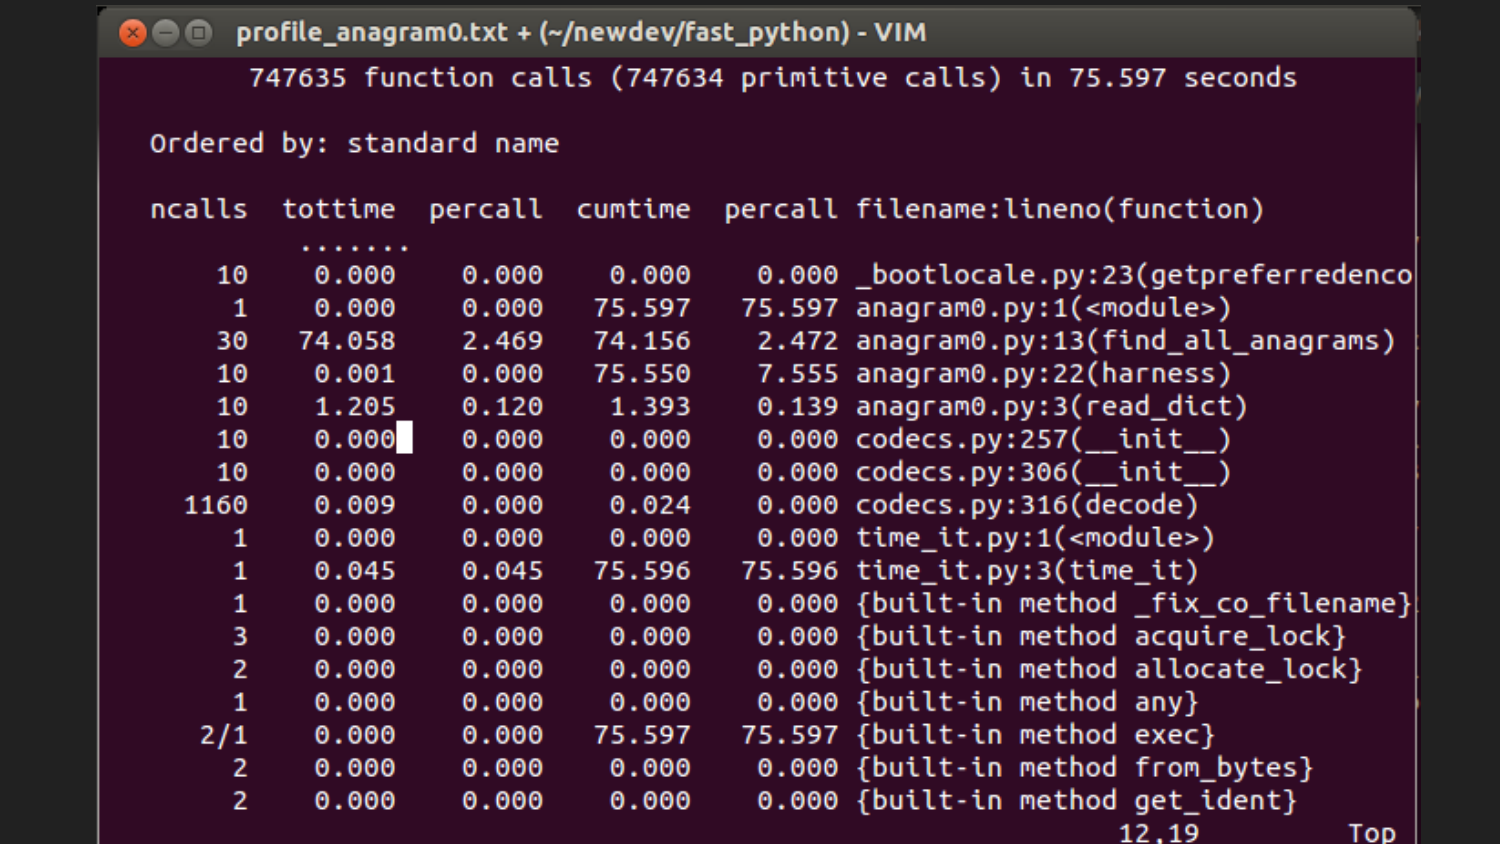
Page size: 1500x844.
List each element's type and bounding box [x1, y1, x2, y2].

picture [95, 5, 1422, 844]
